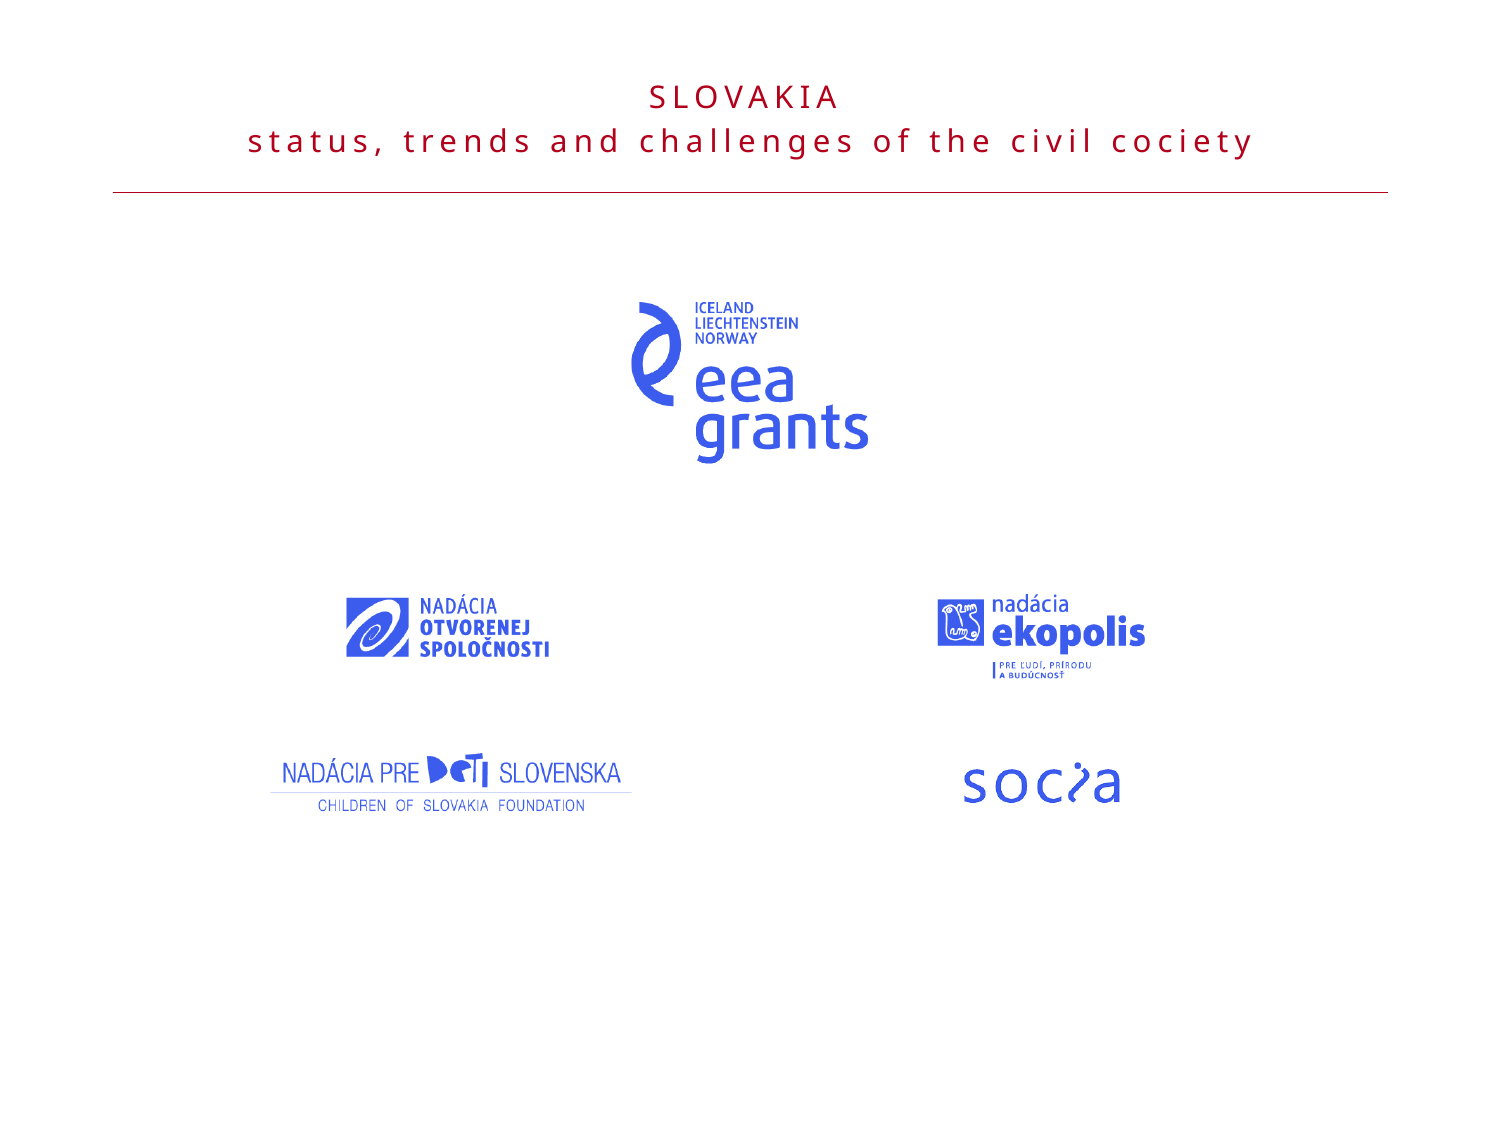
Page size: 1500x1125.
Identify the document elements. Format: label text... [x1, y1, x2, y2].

picture [74, 205, 1426, 949]
title SLOVAKIA status, trends and challenges of the civil cociety [75, 45, 1425, 204]
